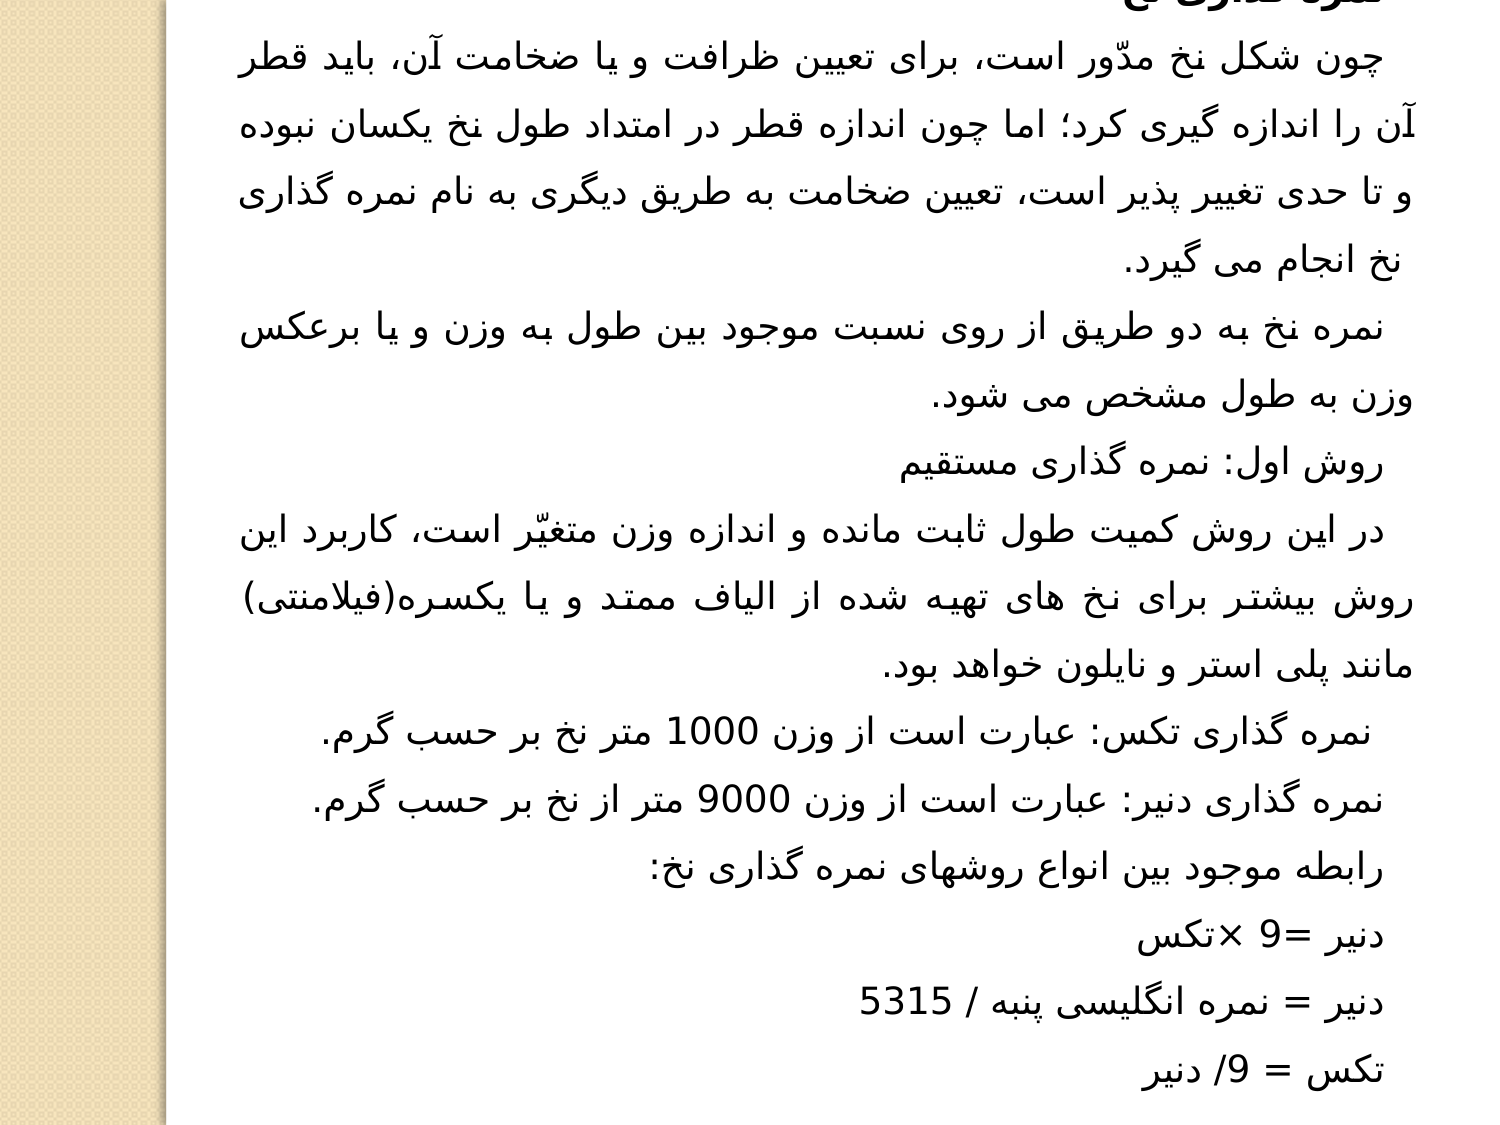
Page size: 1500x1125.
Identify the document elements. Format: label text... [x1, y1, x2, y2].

text_box نمره گذاری نخ چون شکل نخ مدّور است، برای تعیین ظرافت و یا ضخامت آن، باید قطر آن را اندازه گیری کرد؛ اما چون اندازه قطر در امتداد طول نخ یکسان نبوده و تا حدی تغییر پذیر است، تعیین ضخامت به طریق دیگری به نام نمره گذاری نخ انجام می گیرد. نمره نخ به دو طریق از روی نسبت موجود بین طول به وزن و یا برعکس وزن به طول مشخص می شود. روش اول: نمره گذاری مستقیم در این روش کمیت طول ثابت مانده و اندازه وزن متغیّر است، کاربرد این روش بیشتر برای نخ های تهیه شده از الیاف ممتد و یا یکسره(فیلامنتی) مانند پلی استر و نایلون خواهد بود. نمره گذاری تکس: عبارت است از وزن 1000 متر نخ بر حسب گرم. نمره گذاری دنیر: عبارت است از وزن 9000 متر از نخ بر حسب گرم. رابطه موجود بین انواع روشهای نمره گذاری نخ: دنیر =9 ×تکس دنیر = نمره انگلیسی پنبه / 5315 تکس = 9/ دنیر [222, 0, 1430, 1090]
